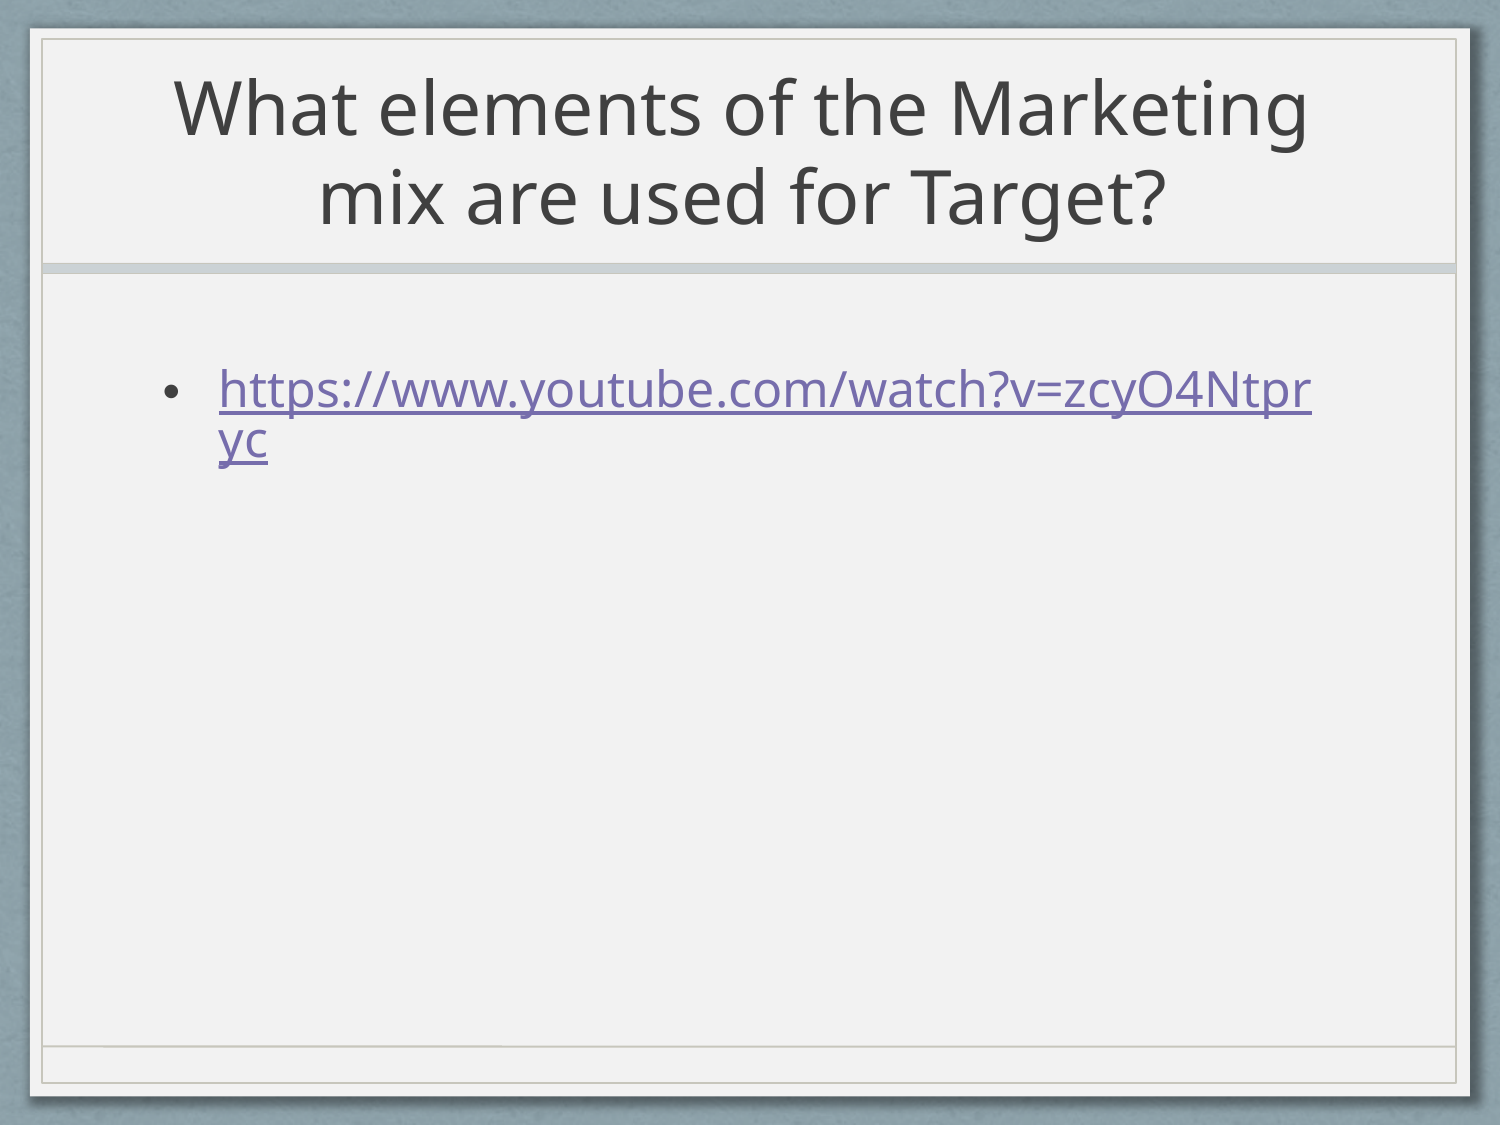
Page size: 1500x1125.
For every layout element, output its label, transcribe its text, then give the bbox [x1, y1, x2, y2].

list https://www.youtube.com/watch?v=zcyO4Ntpryc [147, 350, 1353, 995]
title What elements of the Marketing mix are used for Target? [101, 40, 1384, 260]
